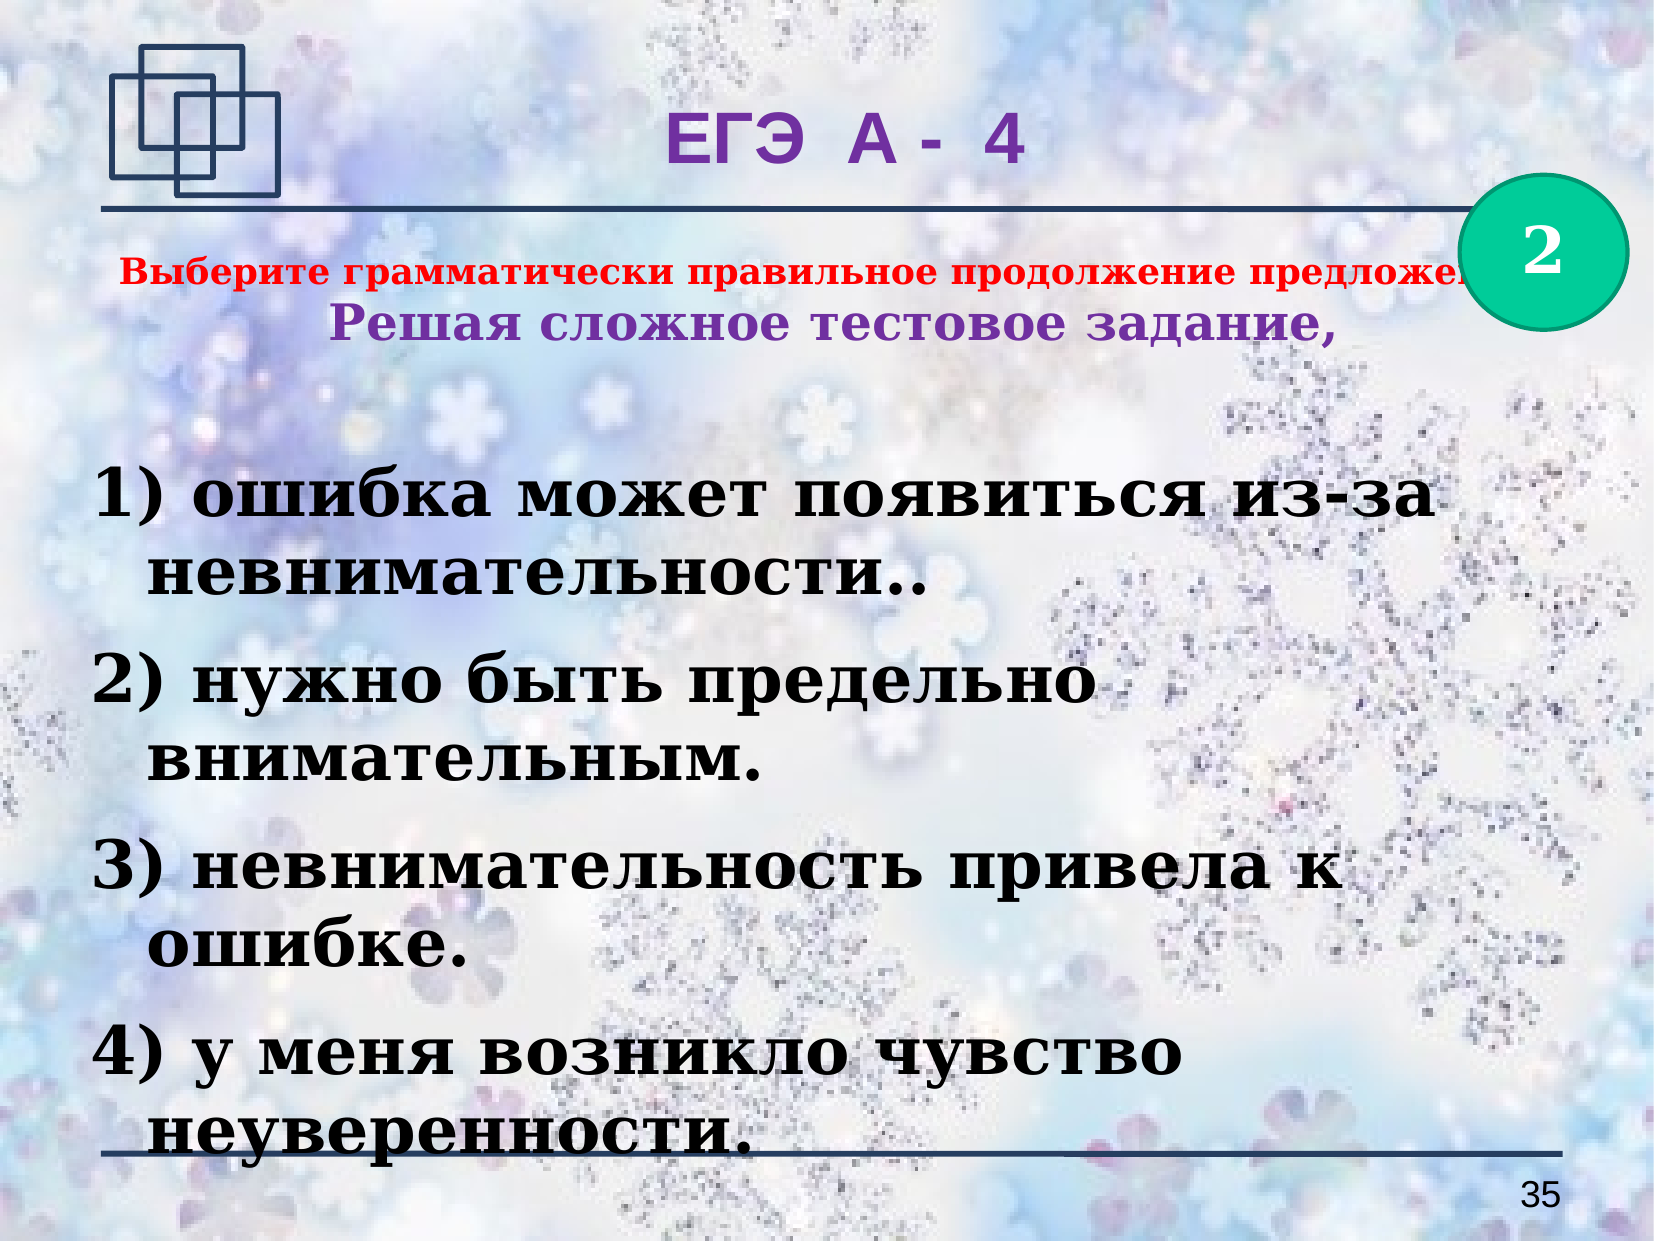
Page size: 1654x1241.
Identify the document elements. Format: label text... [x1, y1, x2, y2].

text_box 2 [1457, 172, 1630, 332]
text_box ЕГЭ А - 4 [647, 90, 1042, 189]
title Выберите грамматически правильное продолжение предложения. Решая сложное тестовое задание, [90, 206, 1579, 414]
picture [0, 0, 1654, 1241]
list 1) ошибка может появиться из-за невнимательности.. 2) нужно быть предельно внимательным. 3) невнимательность привела к ошибке. 4) у меня возникло чувство неуверенности. [90, 451, 1579, 1241]
